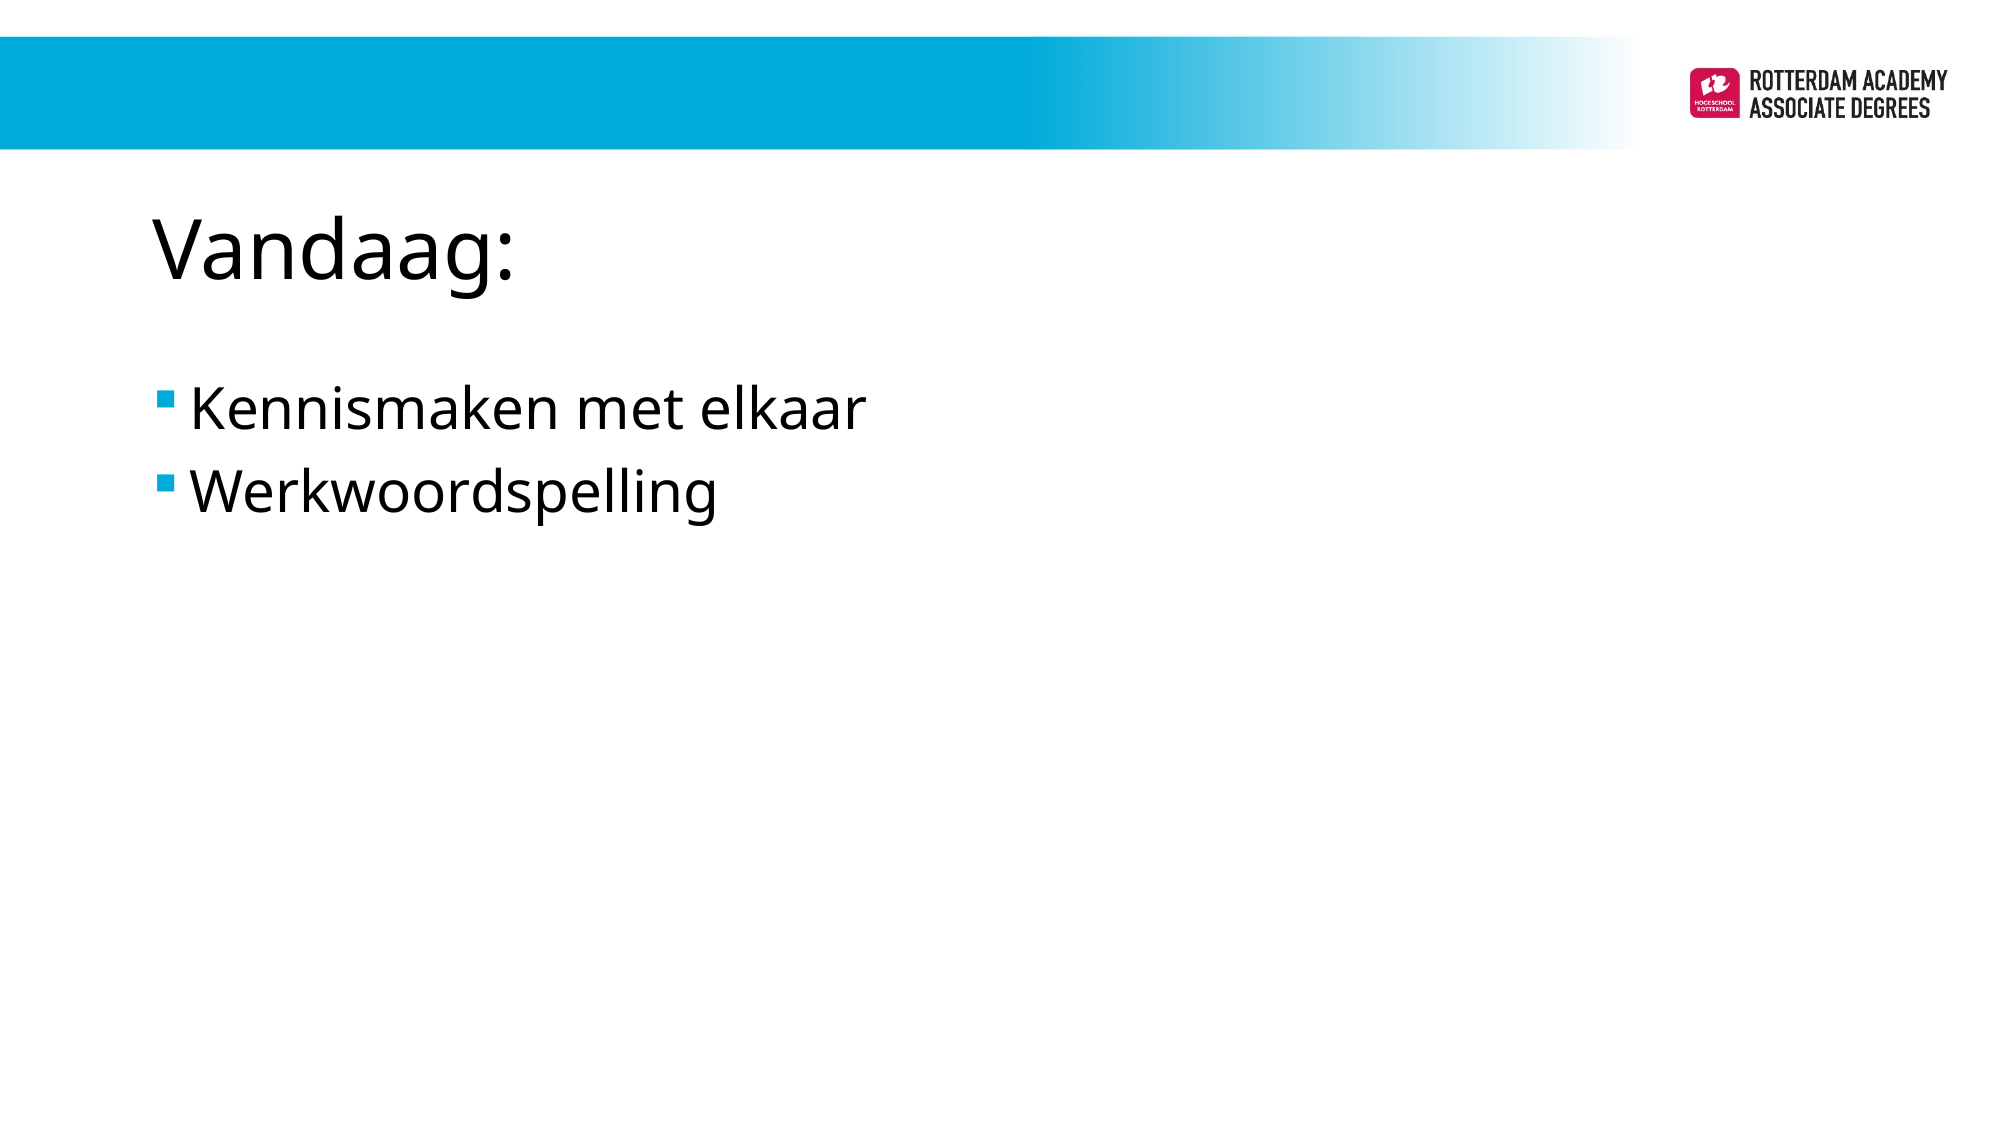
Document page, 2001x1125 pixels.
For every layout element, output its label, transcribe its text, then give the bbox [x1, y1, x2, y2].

list Kennismaken met elkaar Werkwoordspelling [137, 371, 1863, 985]
title Vandaag: [137, 175, 1863, 329]
picture [0, 0, 2000, 184]
